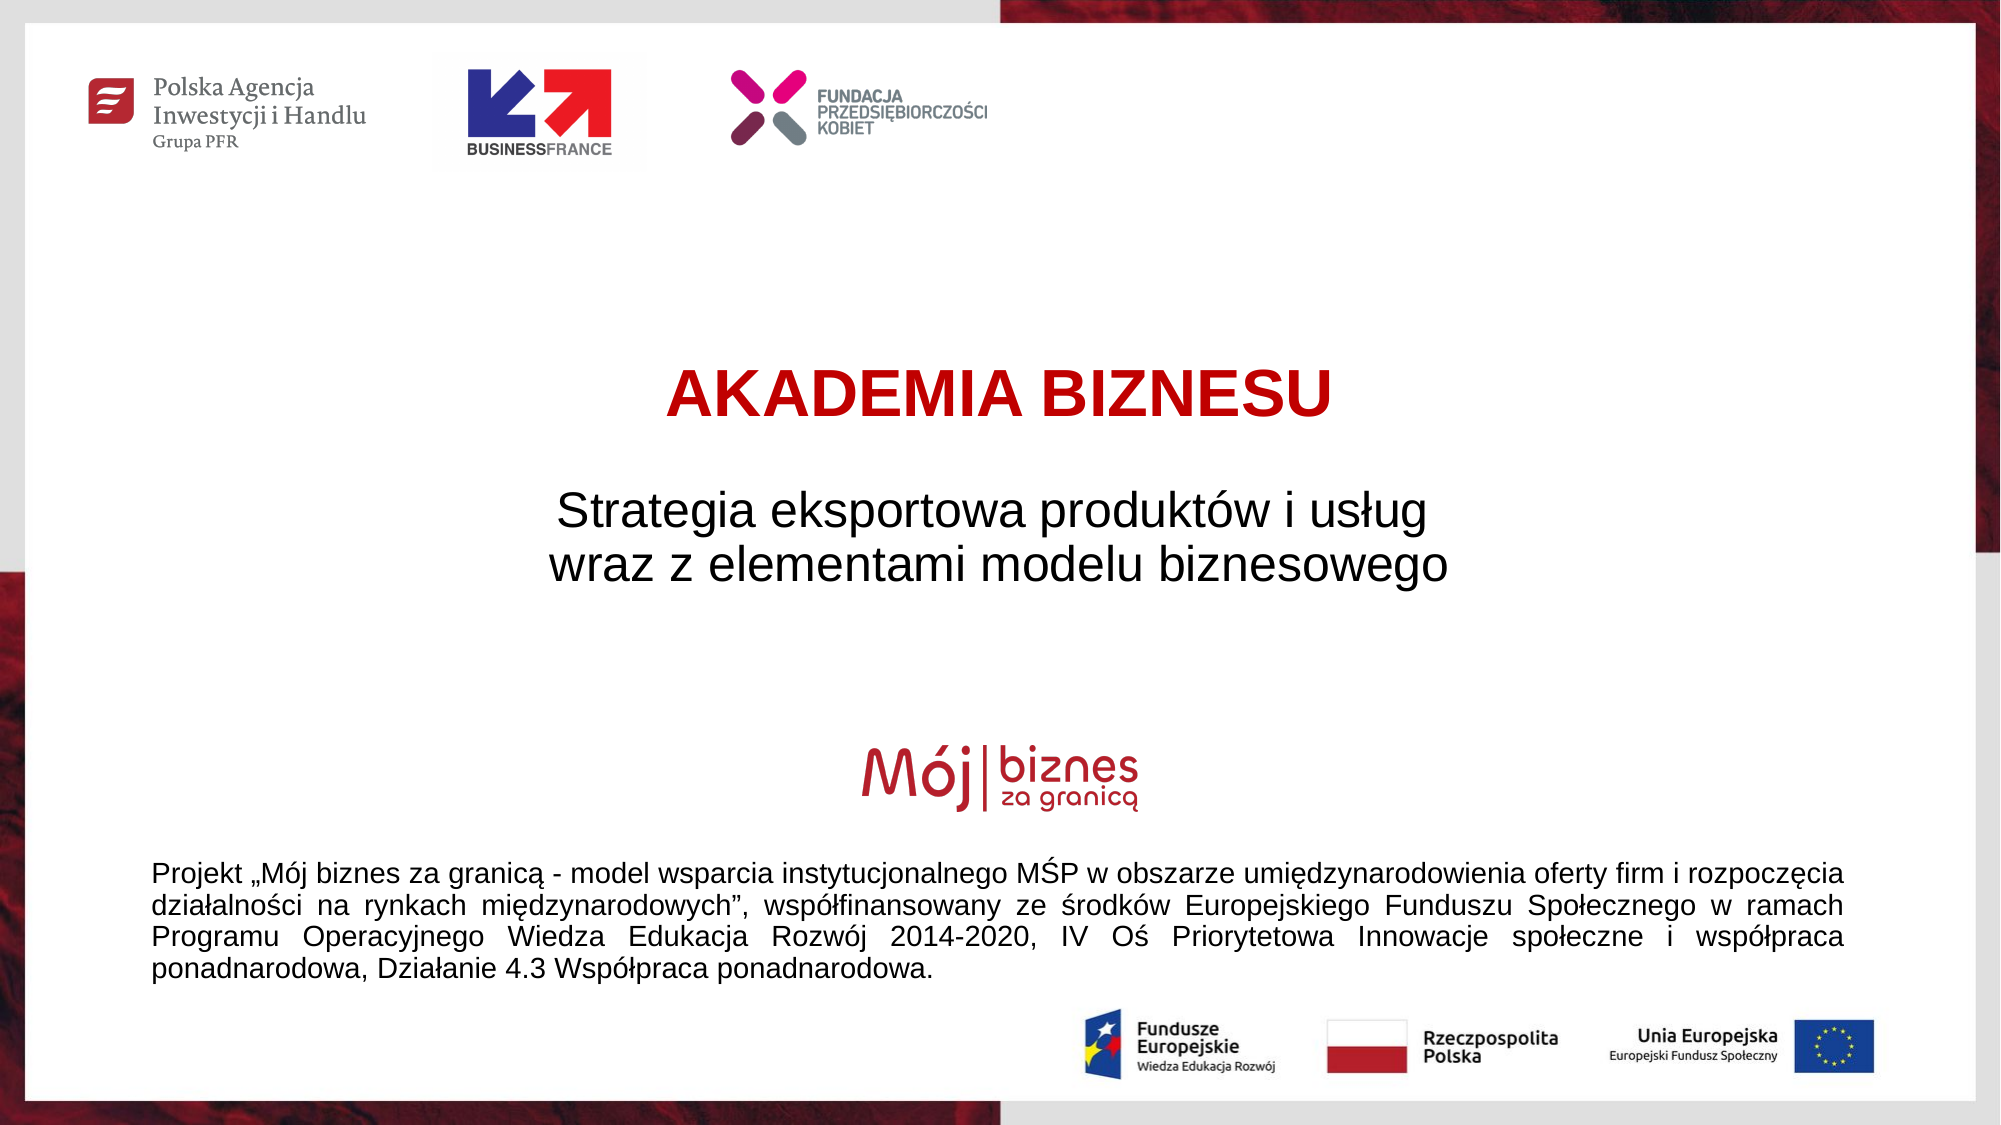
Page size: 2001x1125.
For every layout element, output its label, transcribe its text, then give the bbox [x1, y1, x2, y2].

list Projekt „Mój biznes za granicą - model wsparcia instytucjonalnego MŚP w obszarze umiędzynarodowienia oferty firm i rozpoczęcia działalności na rynkach międzynarodowych”, współfinansowany ze środków Europejskiego Funduszu Społecznego w ramach Programu Operacyjnego Wiedza Edukacja Rozwój 2014-2020, IV Oś Priorytetowa Innowacje społeczne i współpraca ponadnarodowa, Działanie 4.3 Współpraca ponadnarodowa. [136, 851, 1862, 1051]
picture [0, 0, 2001, 1125]
title AKADEMIA BIZNESU Strategia eksportowa produktów i usług wraz z elementami modelu biznesowego [137, 248, 1863, 600]
